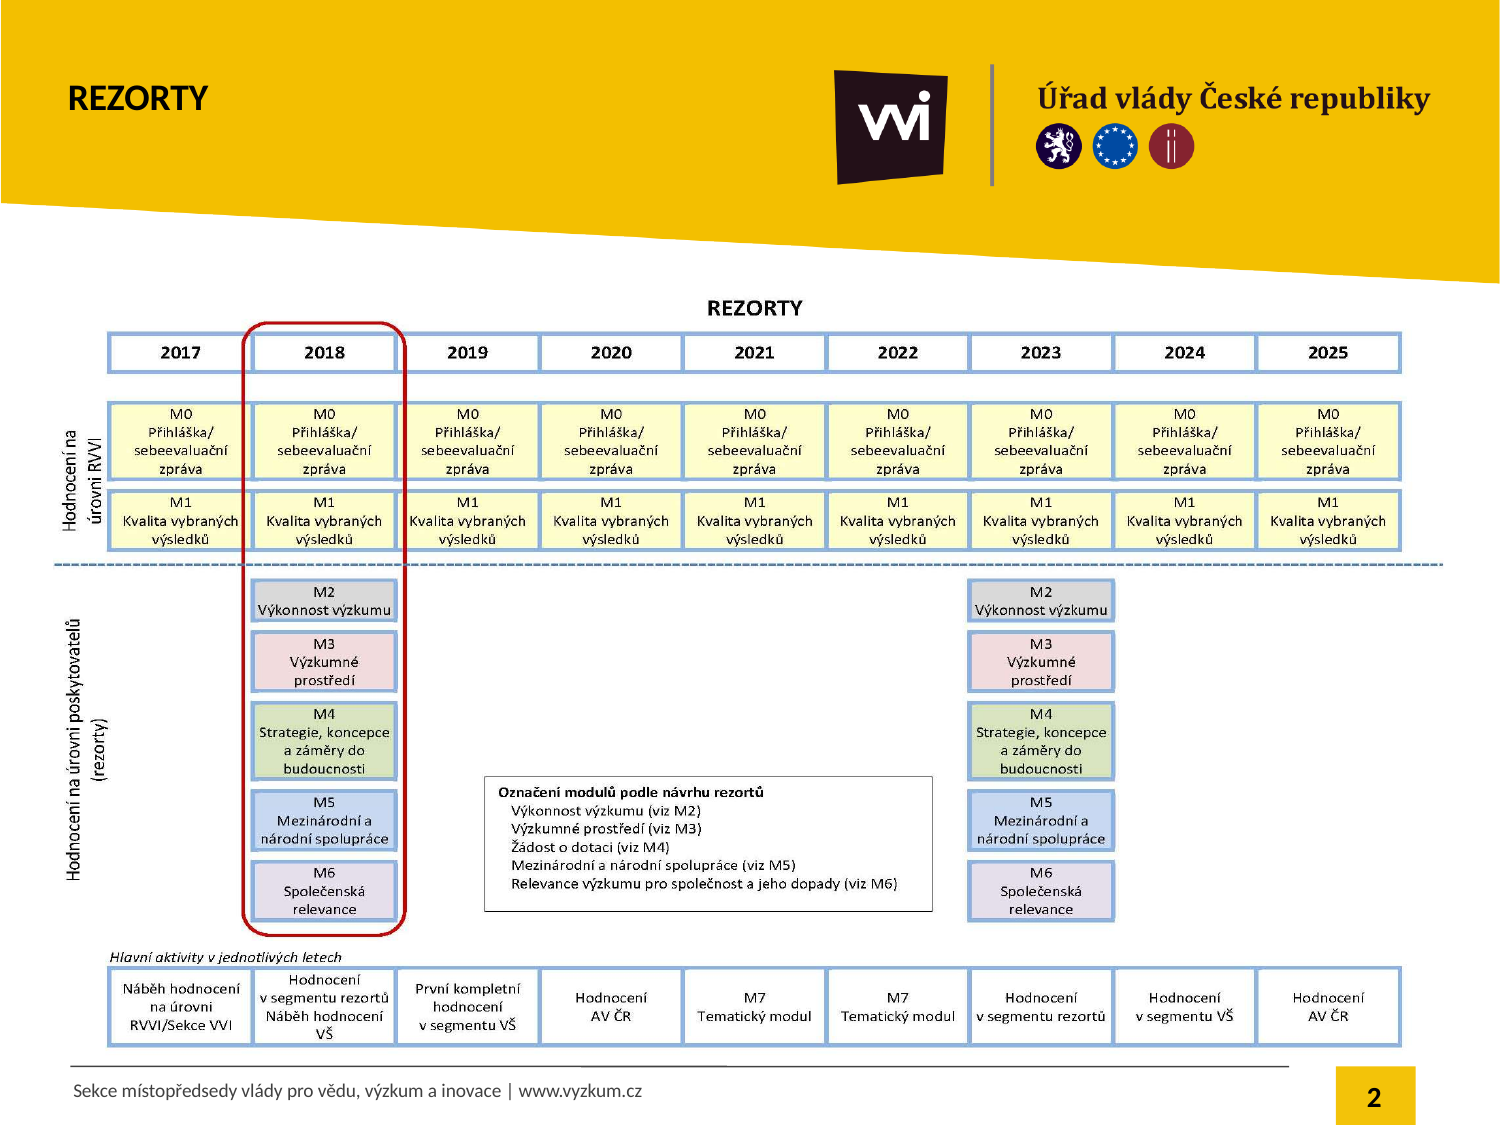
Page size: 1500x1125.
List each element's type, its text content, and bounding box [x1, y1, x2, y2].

title REZORTY [53, 42, 752, 125]
slide_number 2 [1324, 1067, 1425, 1125]
picture [52, 290, 1448, 1059]
picture [0, 0, 1500, 284]
